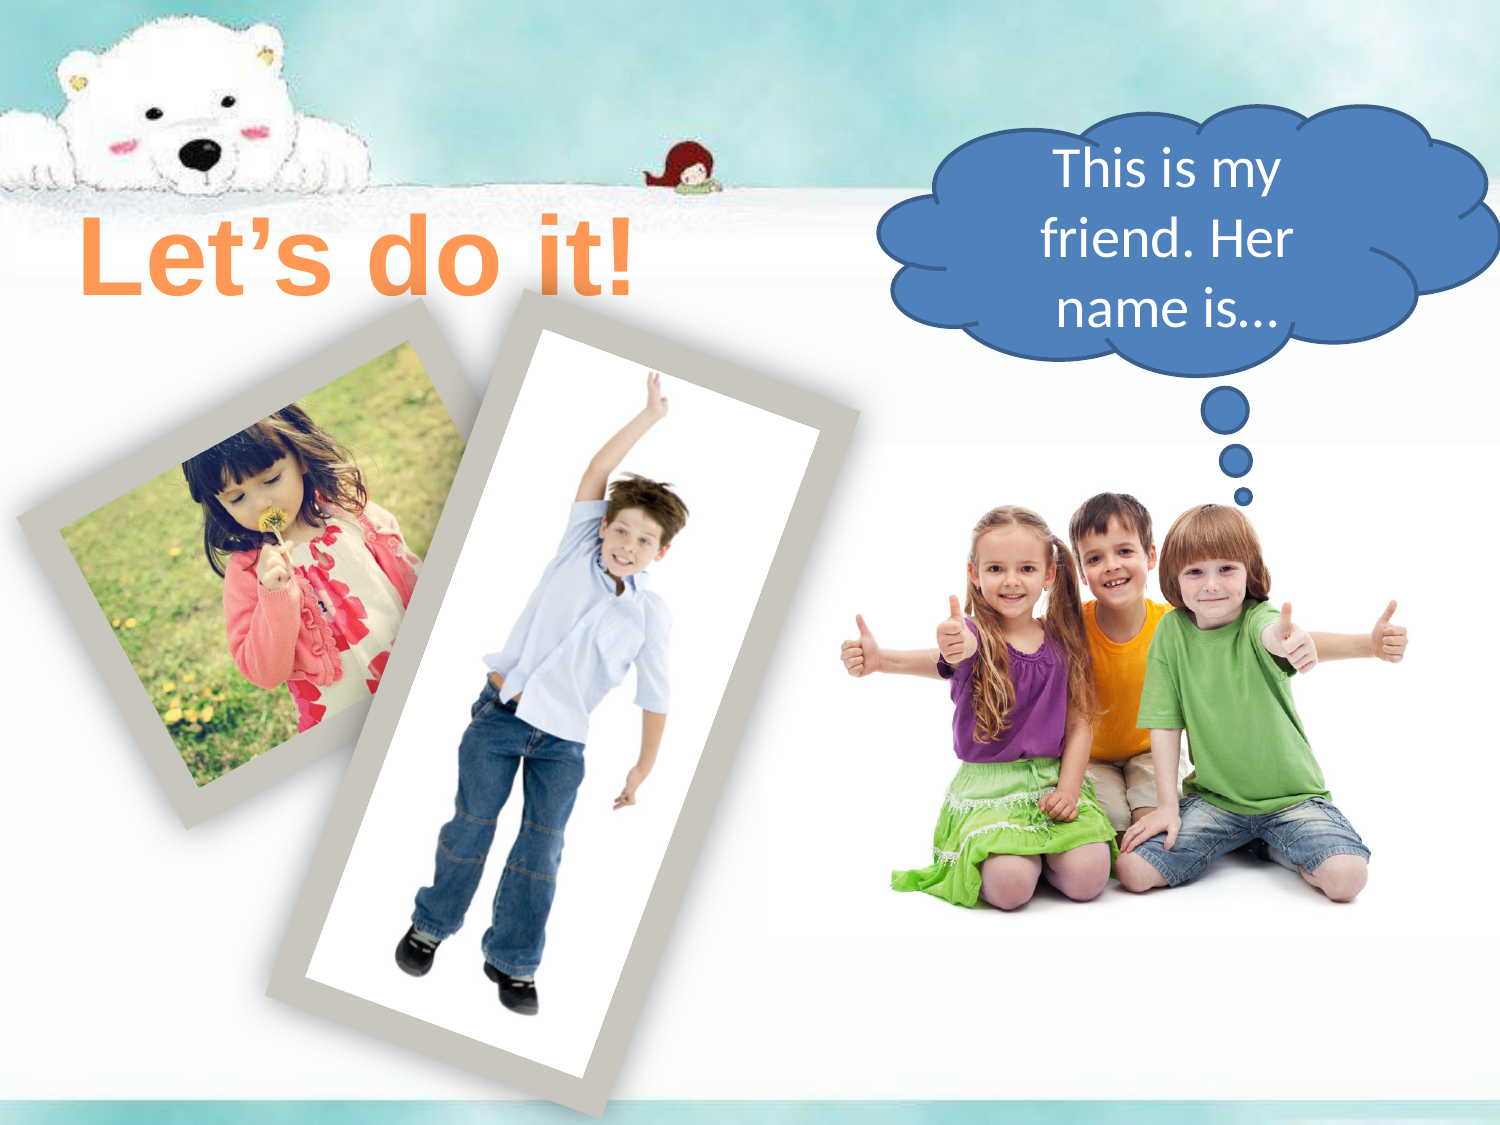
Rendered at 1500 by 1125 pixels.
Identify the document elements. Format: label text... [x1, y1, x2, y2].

picture [0, 0, 1500, 1125]
text_box This is my friend. Her name is… [1200, 385, 1250, 435]
text_box This is my friend. Her name is… [876, 104, 1500, 379]
text_box Let’s do it! [61, 175, 656, 326]
